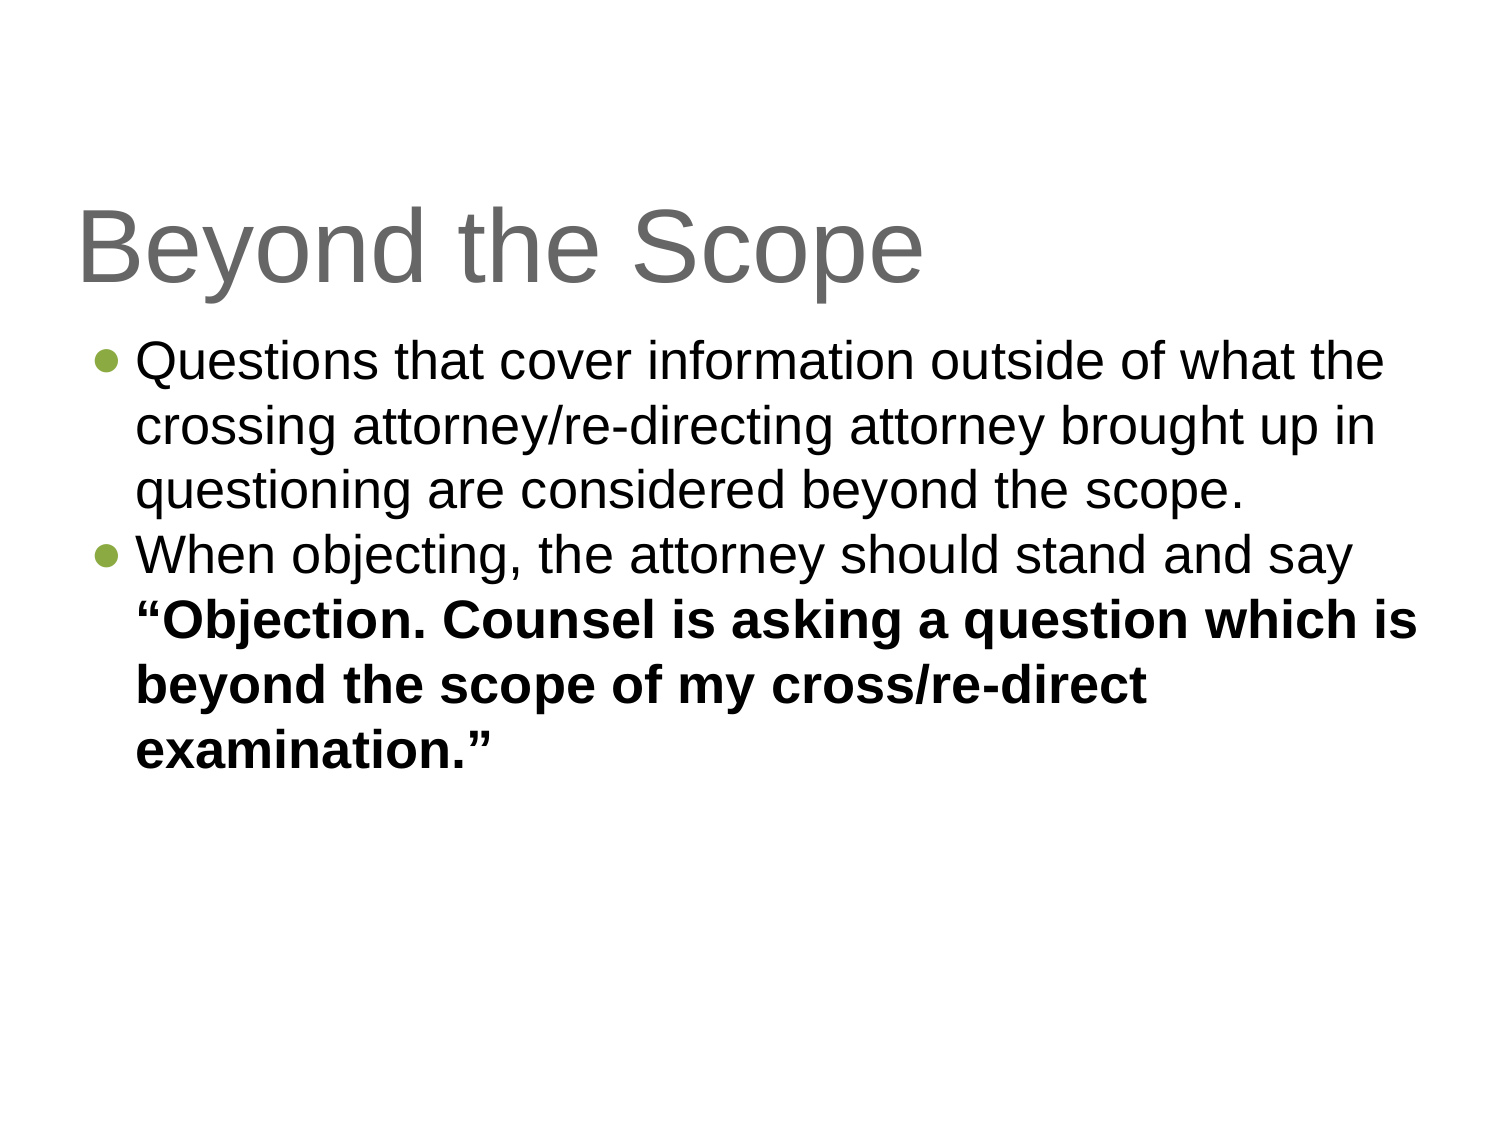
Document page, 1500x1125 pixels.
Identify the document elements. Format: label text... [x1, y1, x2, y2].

list Questions that cover information outside of what the crossing attorney/re-directing attorney brought up in questioning are considered beyond the scope. When objecting, the attorney should stand and say “Objection. Counsel is asking a question which is beyond the scope of my cross/re-direct examination.” [75, 317, 1450, 1038]
title Beyond the Scope [75, 115, 1425, 303]
